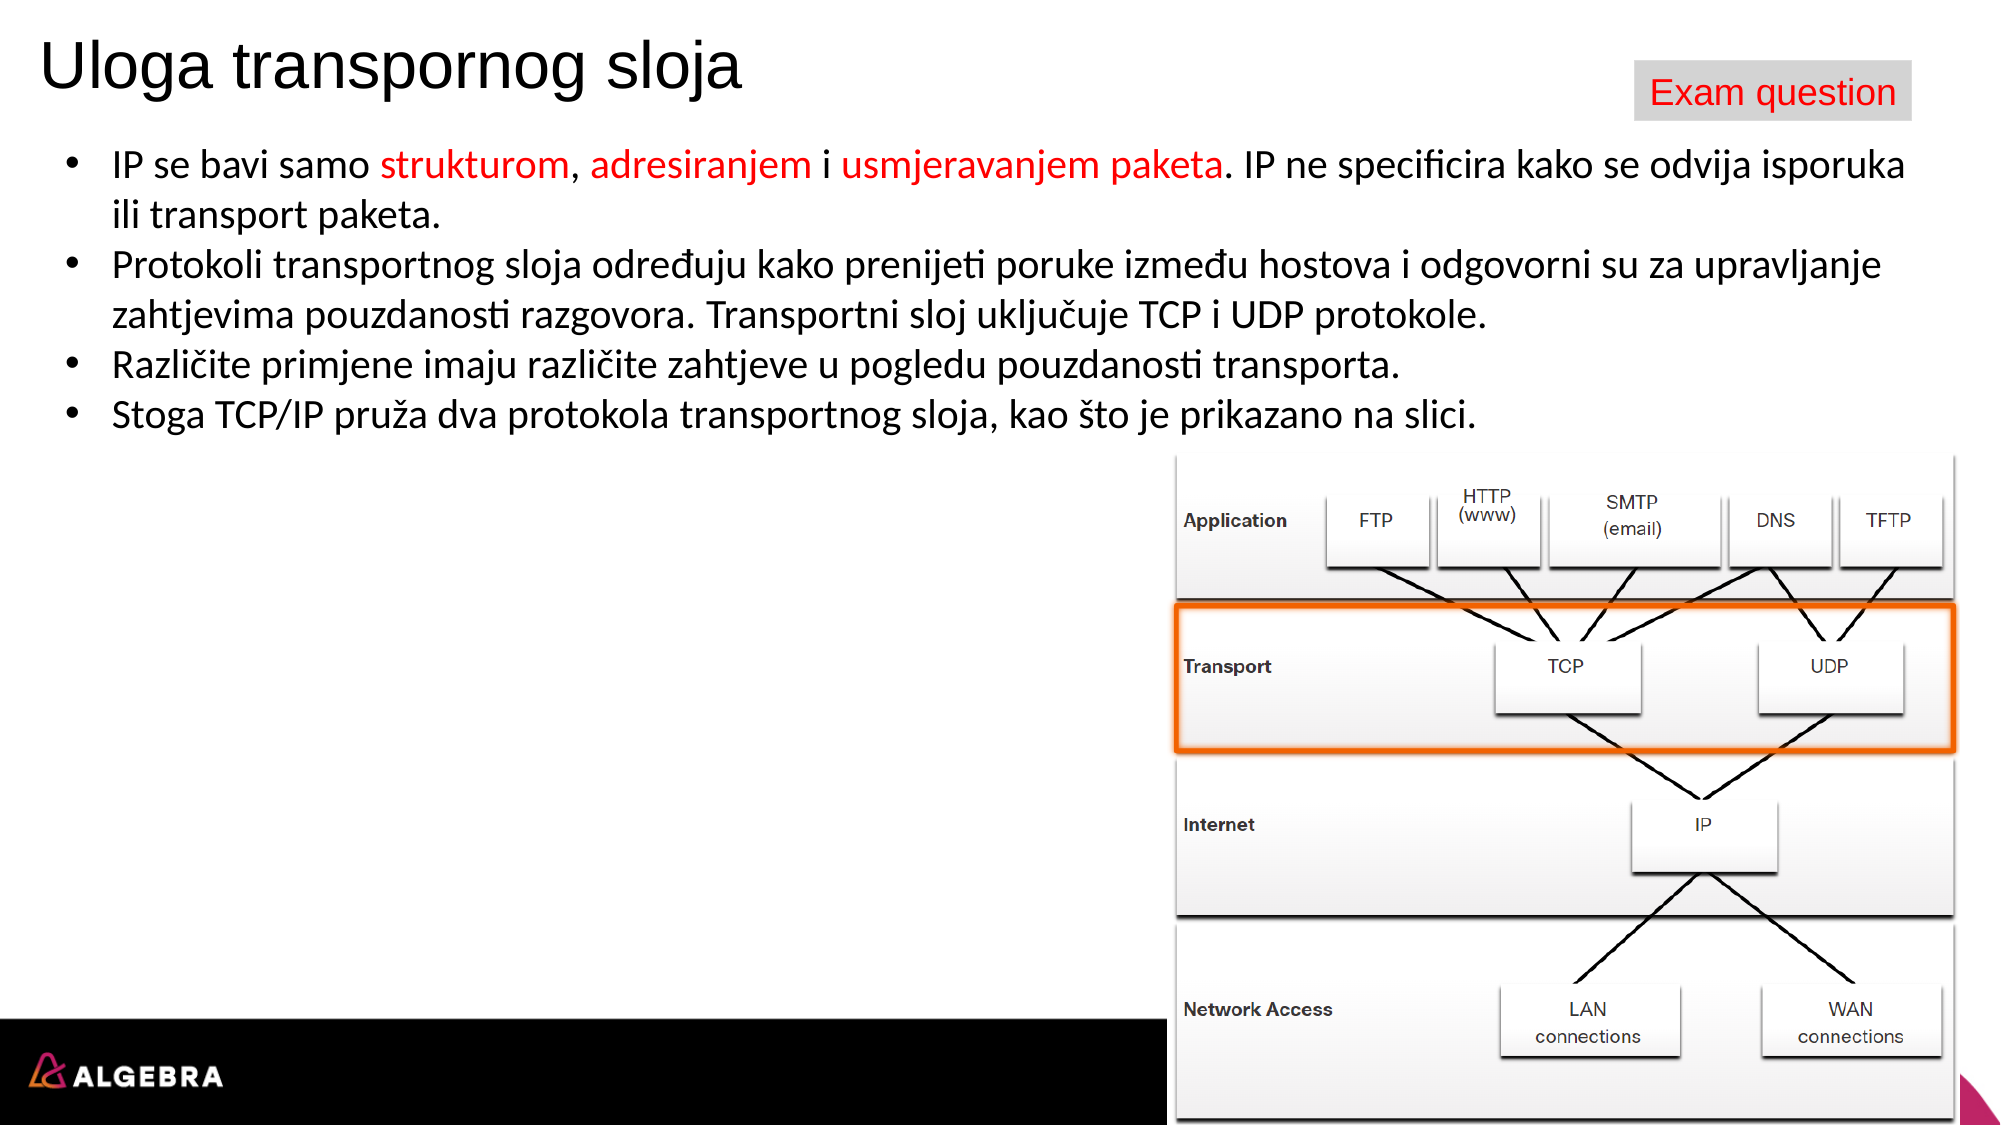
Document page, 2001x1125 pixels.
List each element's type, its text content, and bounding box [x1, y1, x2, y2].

title Uloga transpornog sloja [39, 23, 1813, 200]
text_box Exam question [1634, 60, 1912, 121]
text_box IP se bavi samo strukturom, adresiranjem i usmjeravanjem paketa. IP ne specificira kako se odvija isporuka ili transport paketa. Protokoli transportnog sloja određuju kako prenijeti poruke između hostova i odgovorni su za upravljanje zahtjevima pouzdanosti razgovora. Transportni sloj uključuje TCP i UDP protokole. Različite primjene imaju različite zahtjeve u pogledu pouzdanosti transporta. Stoga TCP/IP pruža dva protokola transportnog sloja, kao što je prikazano na slici. [50, 129, 1950, 495]
picture [0, 0, 2001, 1125]
